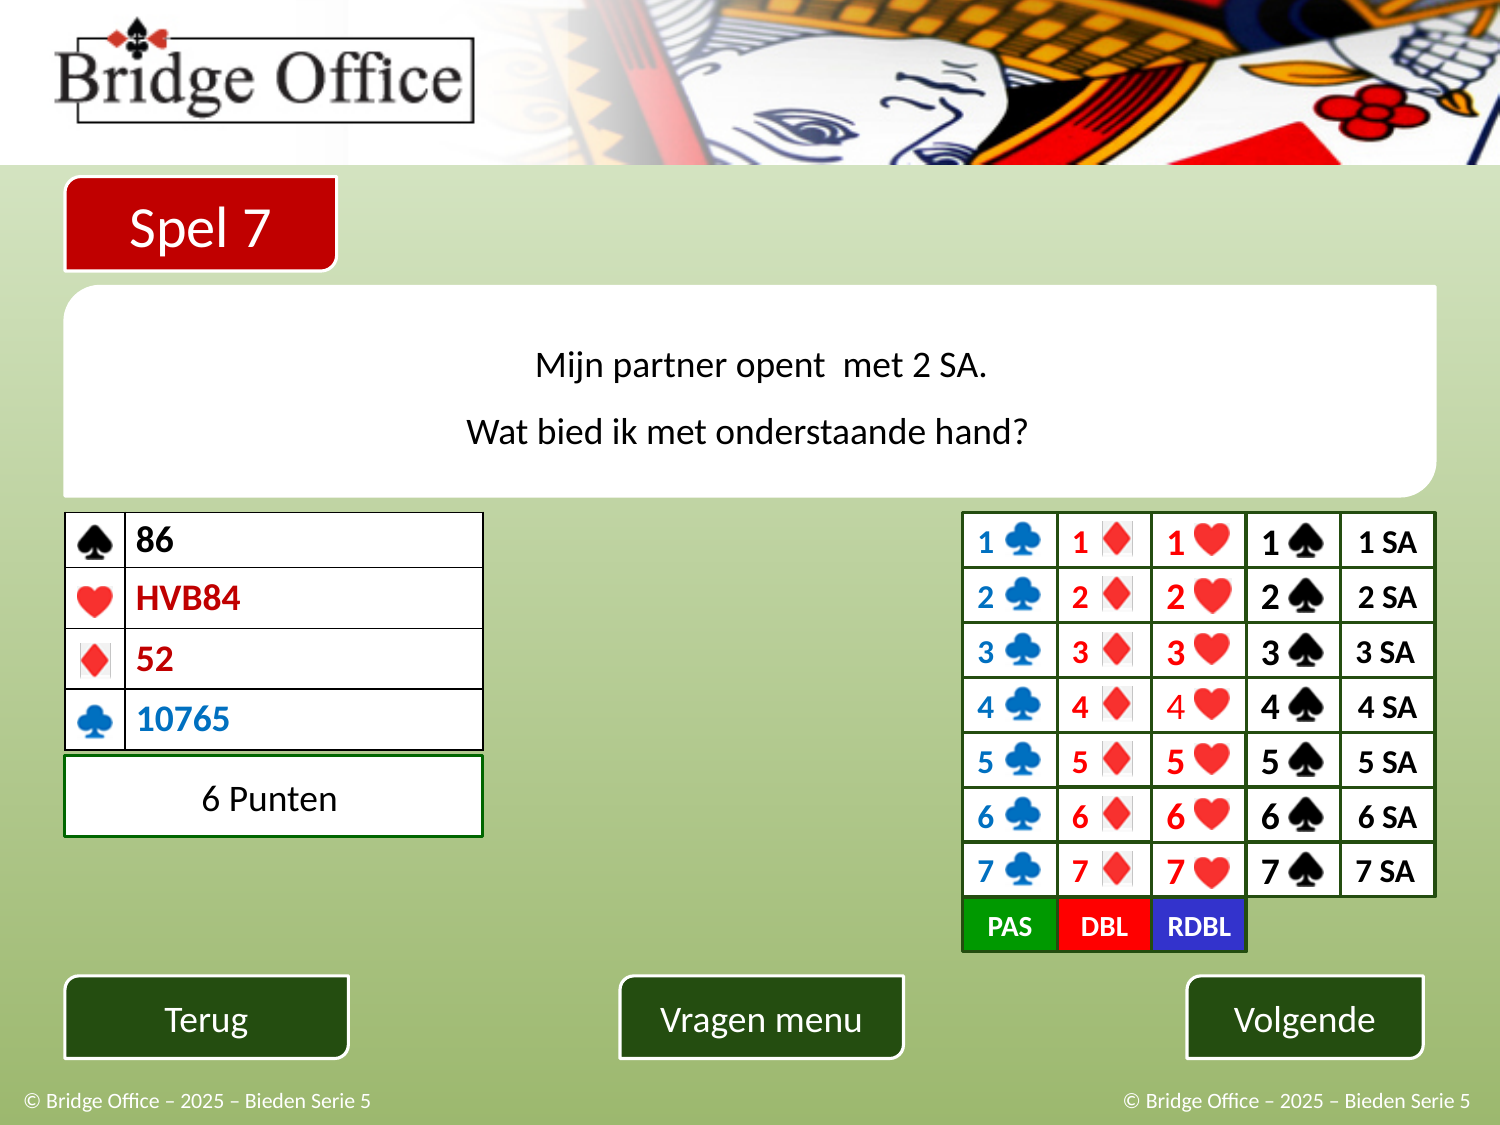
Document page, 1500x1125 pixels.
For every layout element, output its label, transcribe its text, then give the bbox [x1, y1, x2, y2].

picture [1193, 688, 1230, 721]
picture [1099, 521, 1135, 558]
text_box DBL [1059, 898, 1153, 953]
table_cell 52 [126, 629, 482, 688]
picture [1099, 741, 1135, 778]
text_box © Bridge Office – 2025 – Bieden Serie 5 [1107, 1079, 1500, 1121]
table_cell [66, 568, 124, 628]
picture [1288, 686, 1324, 723]
text_box 4 [1150, 676, 1245, 734]
text_box 1 [1245, 511, 1342, 569]
text_box 3 [1245, 621, 1339, 676]
picture [1004, 521, 1041, 558]
text_box 5 [961, 734, 1059, 786]
picture [1004, 631, 1041, 668]
text_box 4 [1245, 676, 1339, 734]
text_box [63, 284, 1437, 498]
picture [1004, 796, 1041, 833]
picture [1099, 796, 1135, 833]
text_box 3 [1056, 621, 1150, 676]
text_box 6 [1150, 786, 1245, 841]
picture [1288, 521, 1325, 558]
picture [77, 524, 114, 561]
picture [1099, 851, 1135, 887]
picture [1099, 686, 1135, 723]
text_box Vragen menu [618, 974, 906, 1061]
picture [1193, 523, 1230, 556]
picture [1288, 576, 1324, 613]
text_box RDBL [1153, 898, 1248, 953]
text_box 4 SA [1339, 676, 1437, 734]
table_cell HVB84 [126, 568, 482, 628]
text_box 2 [1245, 569, 1339, 621]
text_box 1 [1059, 511, 1153, 569]
text_box 6 Punten [63, 754, 484, 838]
picture [77, 585, 114, 618]
text_box 7 SA [1339, 844, 1437, 898]
text_box 6 [1056, 786, 1150, 841]
text_box 3 SA [1339, 621, 1437, 676]
text_box 5 [1153, 734, 1248, 786]
text_box 2 [961, 569, 1056, 621]
picture [1288, 851, 1324, 887]
text_box © Bridge Office – 2025 – Bieden Serie 5 [8, 1079, 393, 1121]
picture [1193, 578, 1232, 614]
picture [1099, 631, 1135, 668]
picture [1193, 743, 1230, 776]
text_box 7 [1150, 841, 1245, 898]
text_box 4 [1059, 676, 1150, 734]
picture [77, 703, 114, 740]
text_box 4 [961, 676, 1059, 734]
picture [1288, 741, 1324, 778]
text_box 5 [1059, 734, 1153, 786]
text_box PAS [961, 896, 1059, 953]
text_box 6 [961, 786, 1056, 841]
text_box Volgende [1185, 974, 1425, 1061]
picture [1004, 851, 1041, 887]
text_box 5 [1248, 734, 1339, 786]
picture [1194, 633, 1230, 666]
text_box 2 SA [1339, 569, 1437, 621]
picture [1193, 798, 1230, 830]
text_box 2 [1153, 569, 1245, 621]
text_box 6 SA [1339, 786, 1437, 844]
picture [1004, 686, 1041, 723]
picture [1004, 741, 1041, 778]
table_header [66, 513, 124, 567]
picture [1099, 576, 1135, 613]
text_box 7 [961, 841, 1056, 896]
picture [1004, 576, 1041, 613]
picture [77, 643, 114, 679]
table_cell 10765 [126, 690, 482, 749]
text_box Spel 7 [63, 179, 339, 273]
picture [1193, 857, 1230, 890]
text_box 2 [1056, 569, 1153, 621]
picture [0, 0, 1500, 166]
table_cell [66, 629, 124, 688]
text_box 1 [1153, 511, 1245, 569]
text_box 3 [1150, 621, 1245, 676]
text_box Terug [63, 974, 350, 1061]
text_box 1 SA [1342, 511, 1437, 569]
text_box Wat bied ik met onderstaande hand? [451, 399, 1072, 460]
table_cell [66, 690, 124, 749]
text_box 6 [1245, 786, 1339, 841]
text_box 1 [961, 511, 1059, 569]
table_header 86 [126, 513, 482, 567]
picture [1288, 631, 1324, 668]
picture [1288, 796, 1324, 832]
text_box 3 [961, 621, 1056, 676]
text_box Mijn partner opent met 2 SA. [508, 332, 1015, 393]
text_box 5 SA [1339, 734, 1437, 786]
text_box 7 [1245, 841, 1339, 898]
text_box 7 [1056, 841, 1150, 898]
